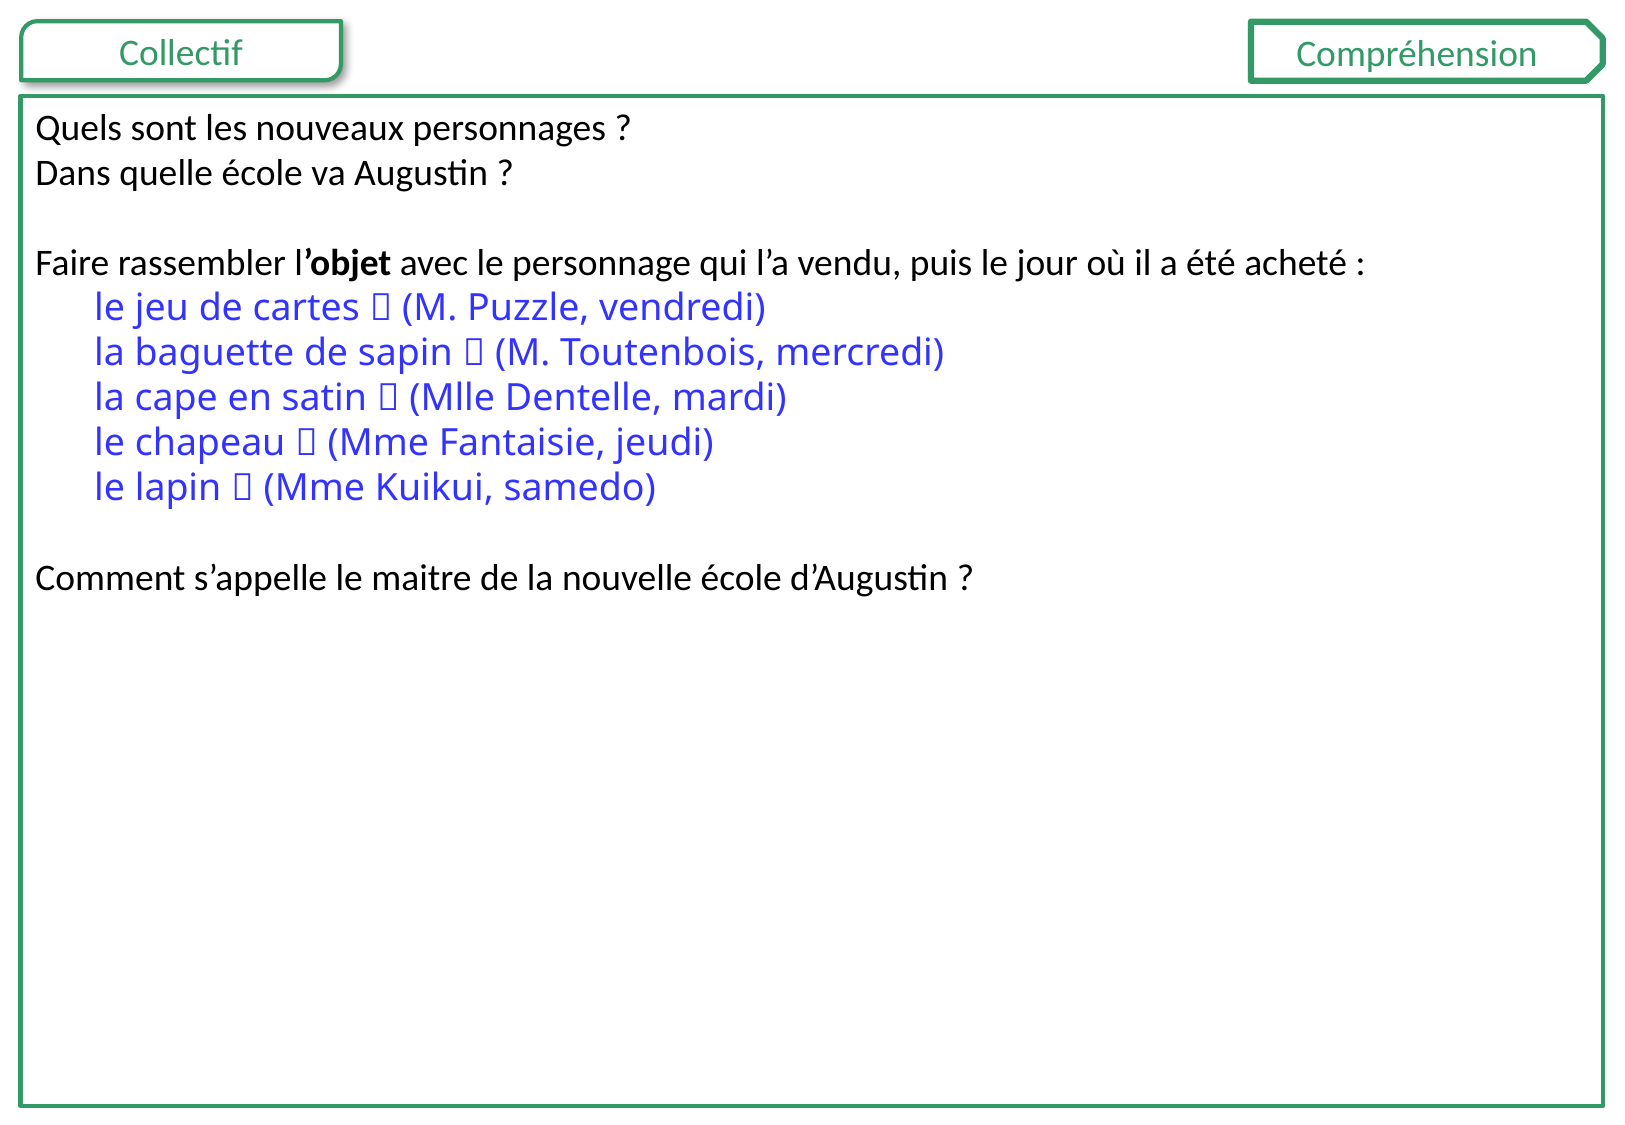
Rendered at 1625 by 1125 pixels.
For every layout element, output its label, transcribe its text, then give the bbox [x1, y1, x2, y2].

list Quels sont les nouveaux personnages ? Dans quelle école va Augustin ? Faire rassembler l’objet avec le personnage qui l’a vendu, puis le jour où il a été acheté : le jeu de cartes  (M. Puzzle, vendredi) la baguette de sapin  (M. Toutenbois, mercredi) la cape en satin  (Mlle Dentelle, mardi) le chapeau  (Mme Fantaisie, jeudi) le lapin  (Mme Kuikui, samedo) Comment s’appelle le maitre de la nouvelle école d’Augustin ? [18, 94, 1605, 1108]
list Compréhension [1250, 21, 1584, 81]
